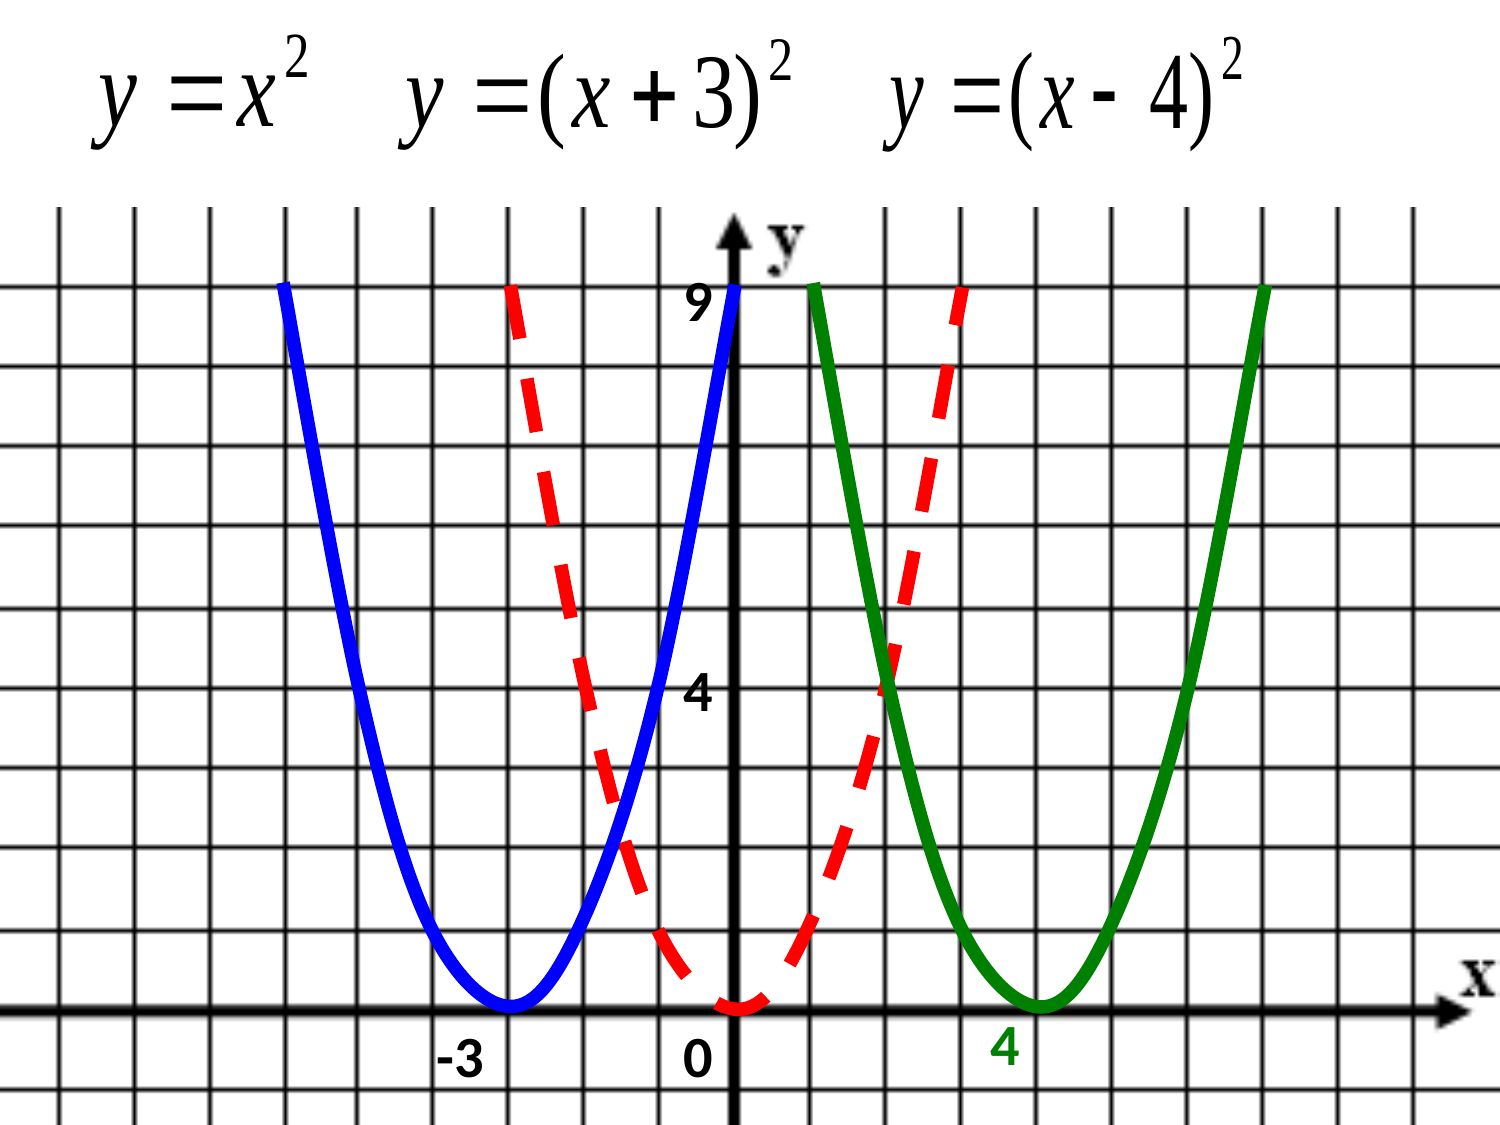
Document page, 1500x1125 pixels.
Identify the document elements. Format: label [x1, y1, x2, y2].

text_box [383, 12, 810, 172]
text_box [869, 9, 1261, 175]
text_box [76, 6, 325, 173]
list [0, 207, 1500, 1125]
